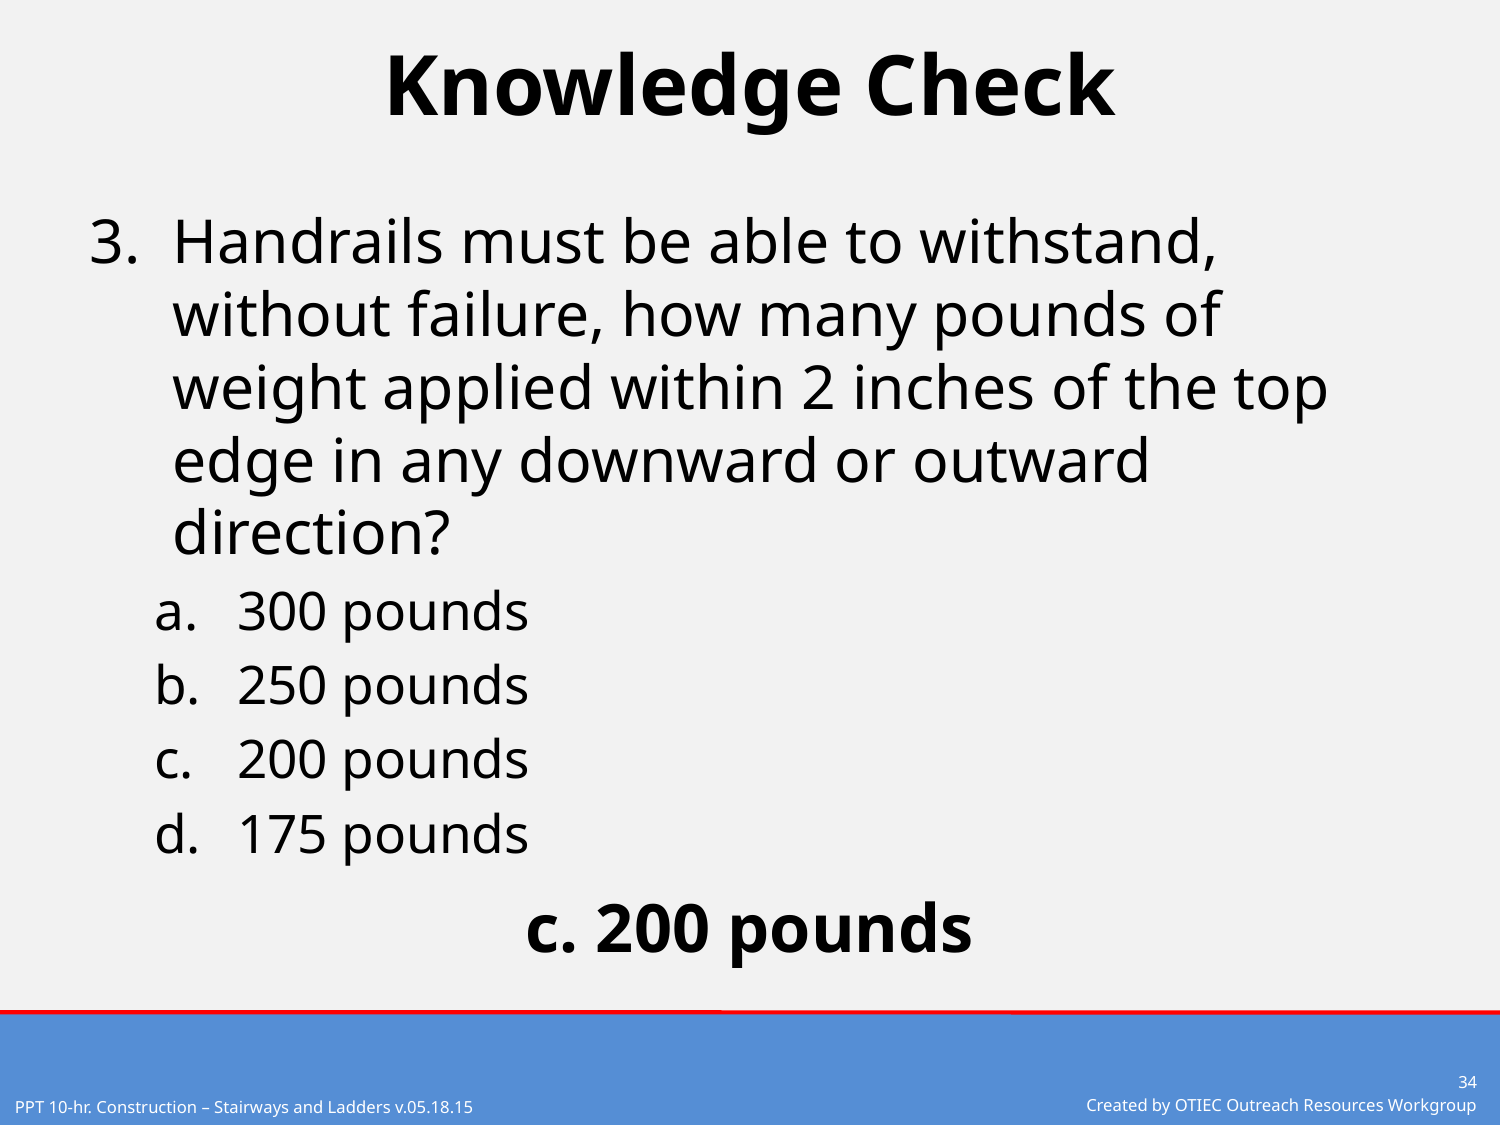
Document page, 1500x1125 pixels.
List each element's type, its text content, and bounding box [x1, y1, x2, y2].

title Knowledge Check [75, 24, 1425, 195]
list Handrails must be able to withstand, without failure, how many pounds of weight applied within 2 inches of the top edge in any downward or outward direction? 300 pounds 250 pounds 200 pounds 175 pounds [75, 195, 1438, 878]
text_box c. 200 pounds [74, 878, 1425, 1019]
